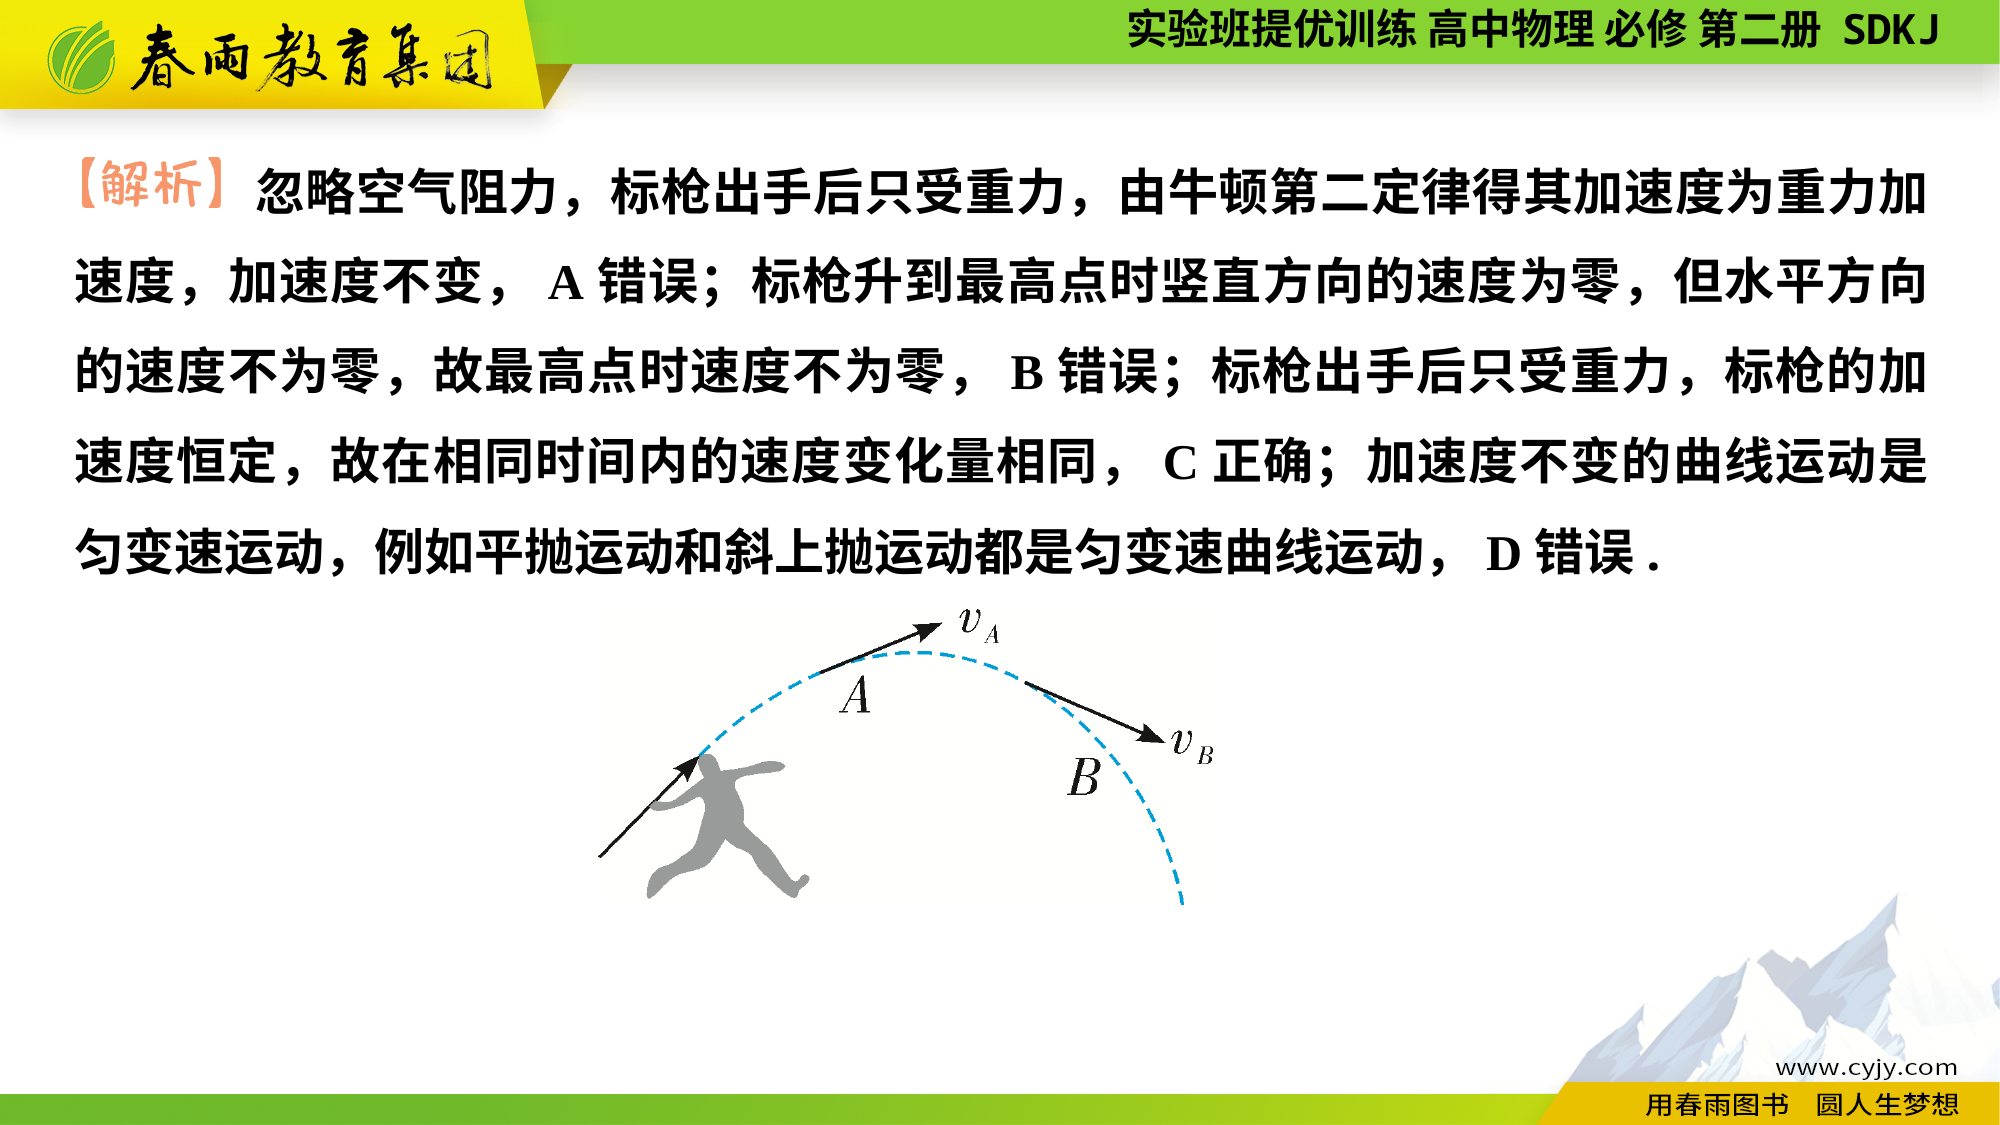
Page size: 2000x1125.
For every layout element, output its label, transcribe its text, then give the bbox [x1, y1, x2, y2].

picture [0, 0, 2000, 1125]
list 忽略空气阻力，标枪出手后只受重力，由牛顿第二定律得其加速度为重力加速度，加速度不变，A错误；标枪升到最高点时竖直方向的速度为零，但水平方向的速度不为零，故最高点时速度不为零，B错误；标枪出手后只受重力，标枪的加速度恒定，故在相同时间内的速度变化量相同，C正确；加速度不变的曲线运动是匀变速运动，例如平抛运动和斜上抛运动都是匀变速曲线运动，D错误. [59, 122, 1944, 581]
